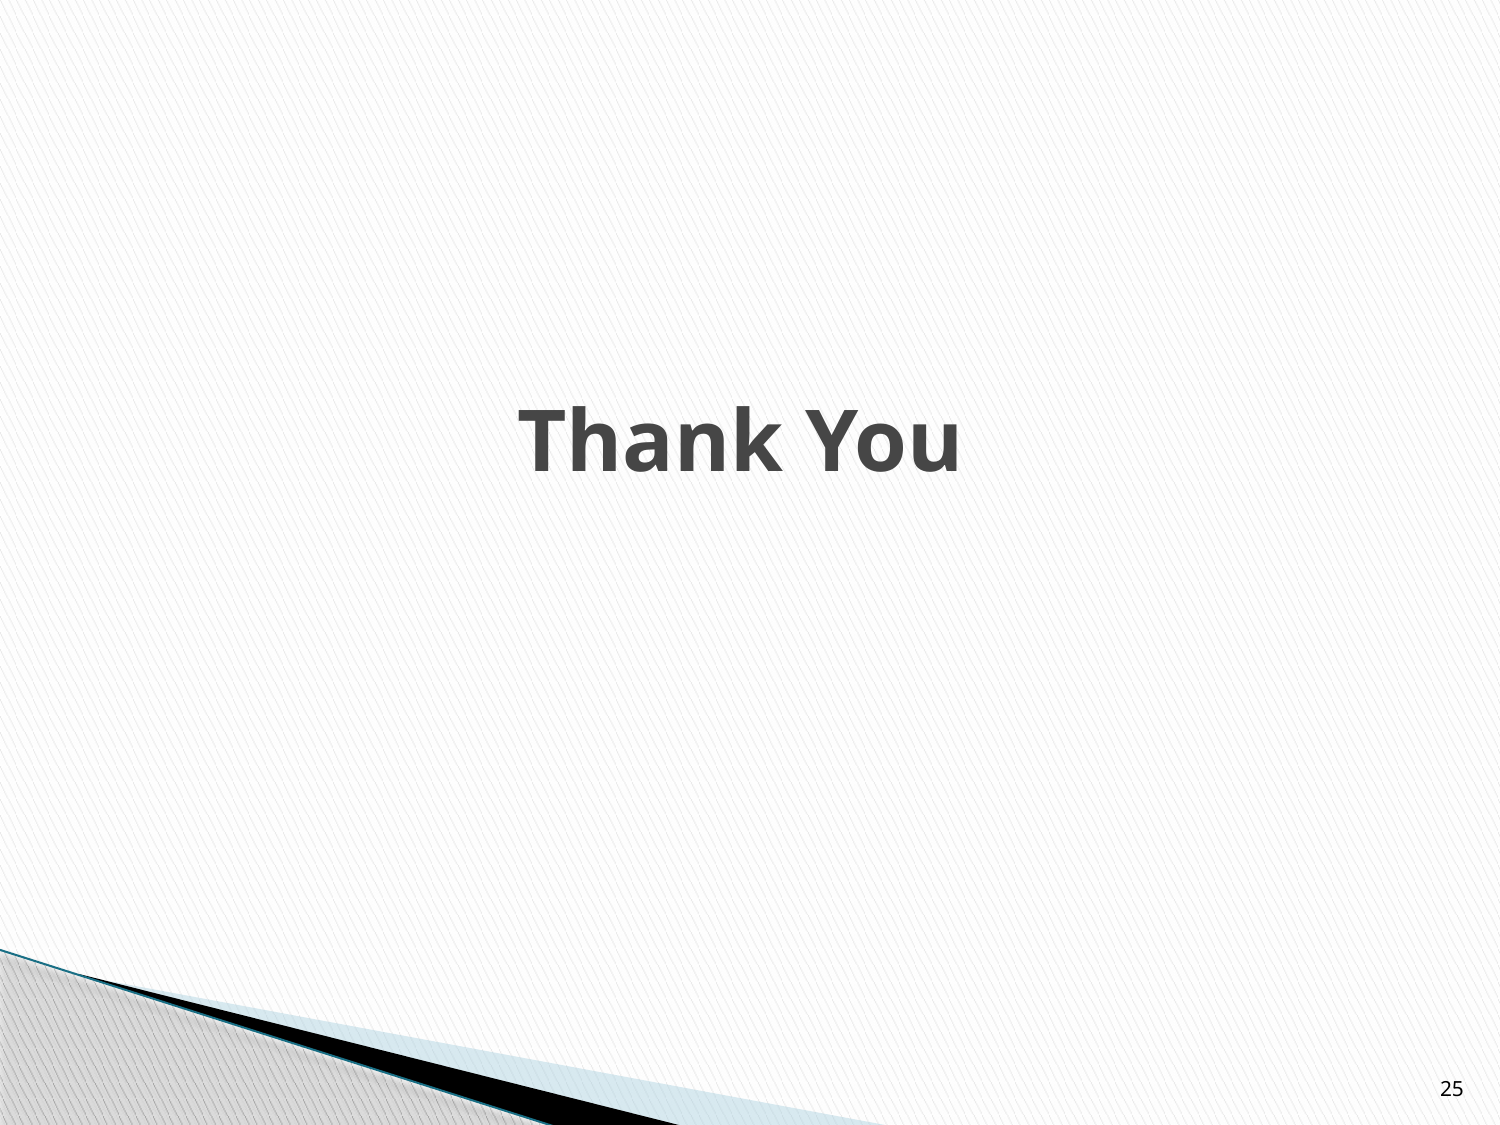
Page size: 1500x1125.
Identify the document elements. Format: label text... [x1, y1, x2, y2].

slide_number 25 [1418, 1051, 1479, 1112]
title Thank You [0, 287, 1275, 588]
